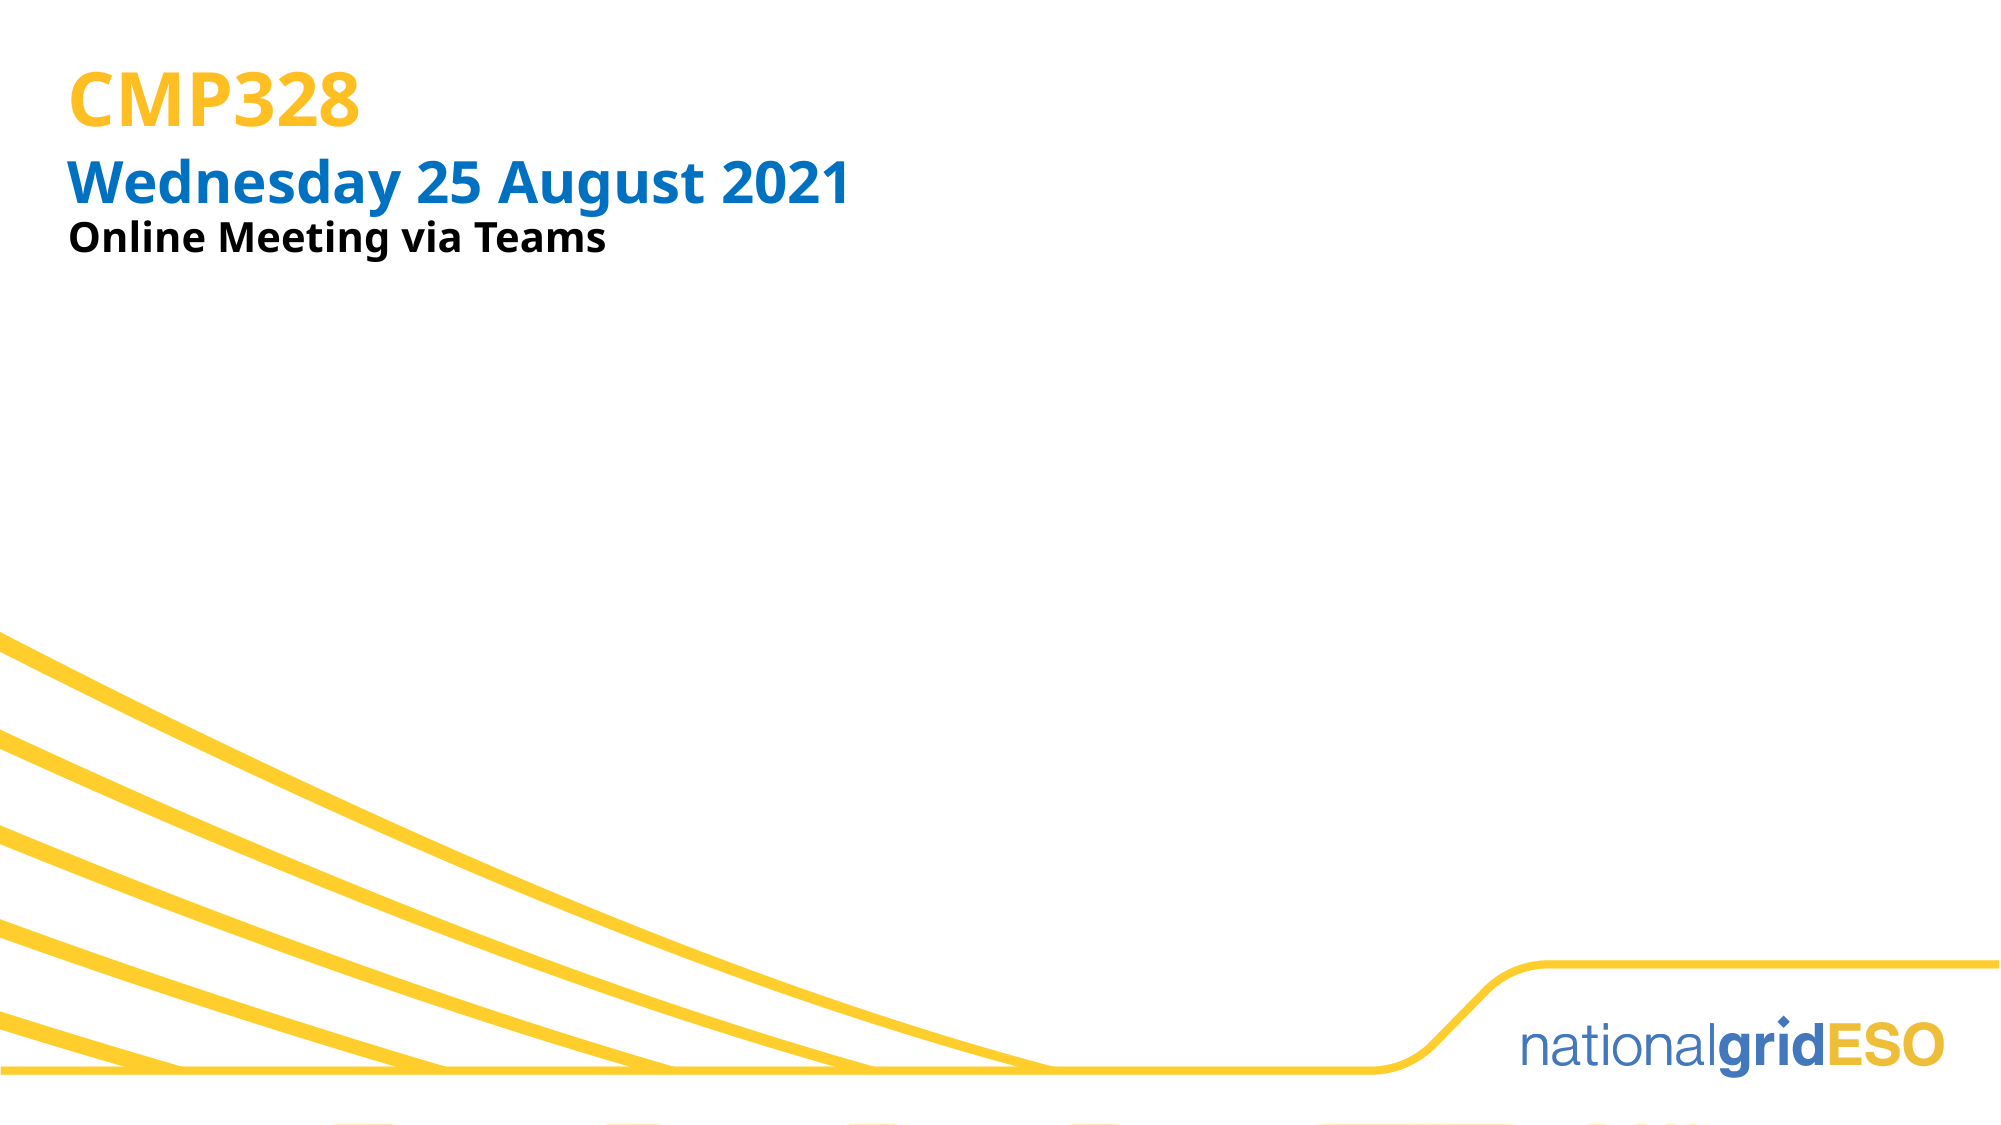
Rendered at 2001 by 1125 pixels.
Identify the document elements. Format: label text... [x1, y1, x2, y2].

text_box CMP328 [53, 54, 1447, 141]
title Wednesday 25 August 2021 Online Meeting via Teams [53, 146, 1535, 233]
picture [0, 0, 2000, 1125]
